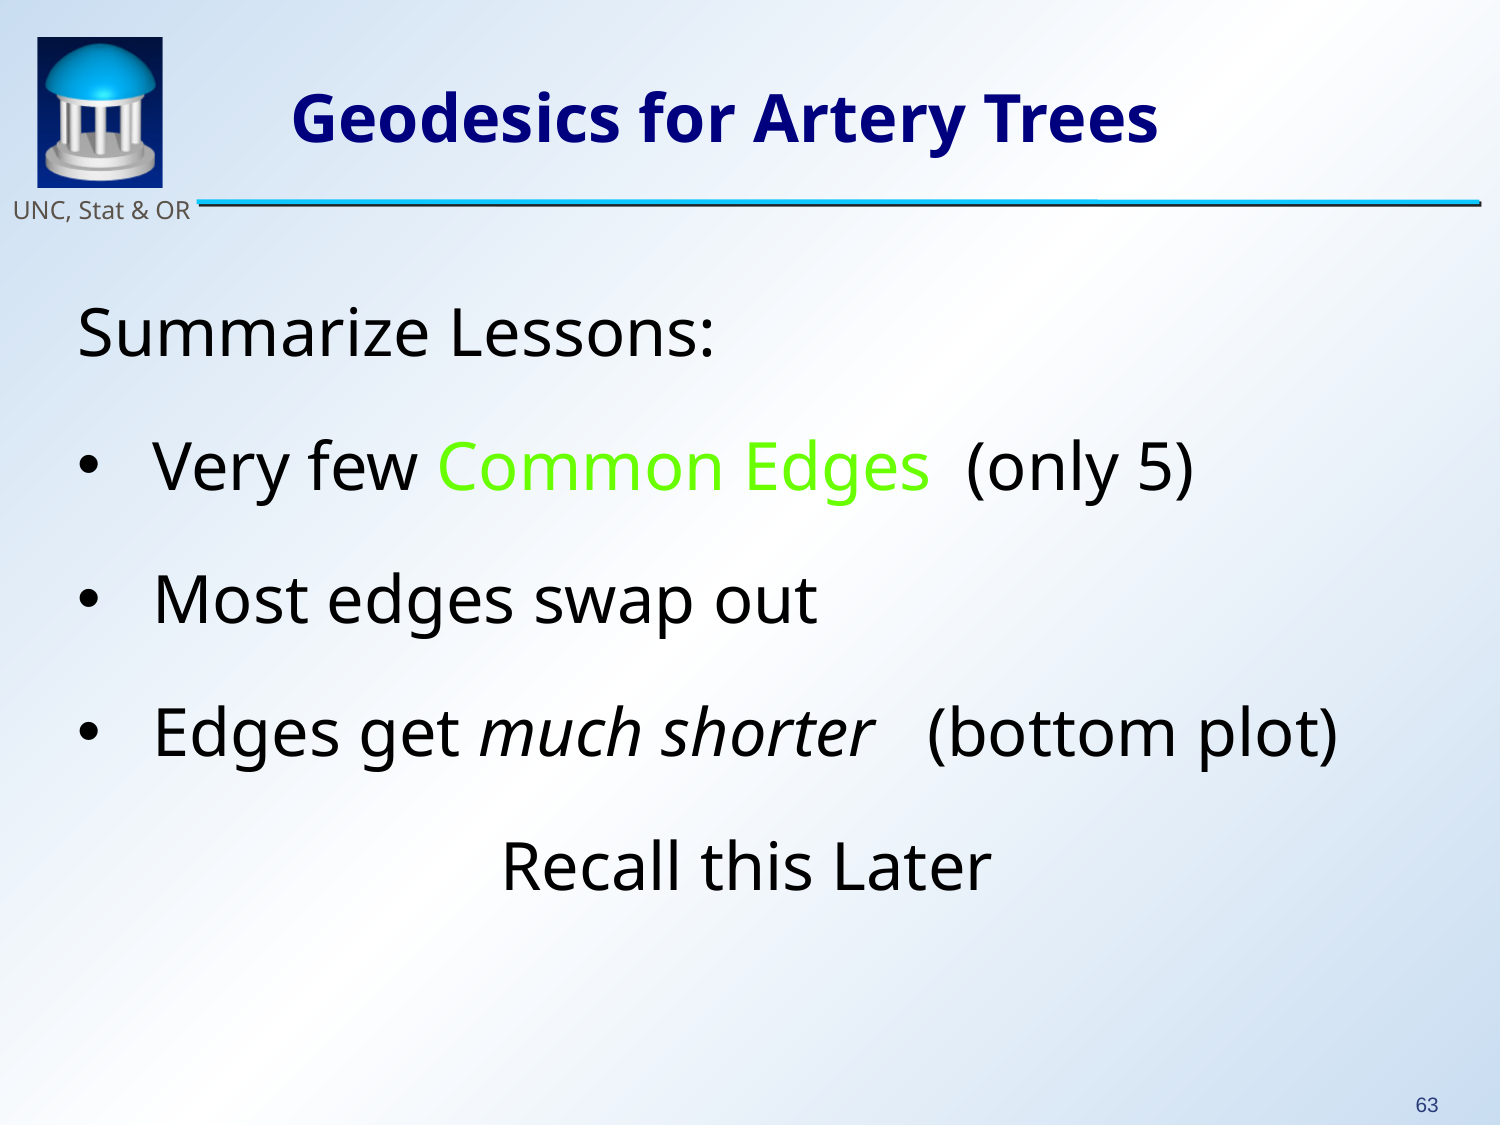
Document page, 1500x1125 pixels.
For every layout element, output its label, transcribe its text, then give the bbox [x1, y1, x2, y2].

title Geodesics for Artery Trees [274, 74, 1448, 156]
list Summarize Lessons: Very few Common Edges (only 5) Most edges swap out Edges get much shorter (bottom plot) Recall this Later [62, 242, 1432, 1026]
